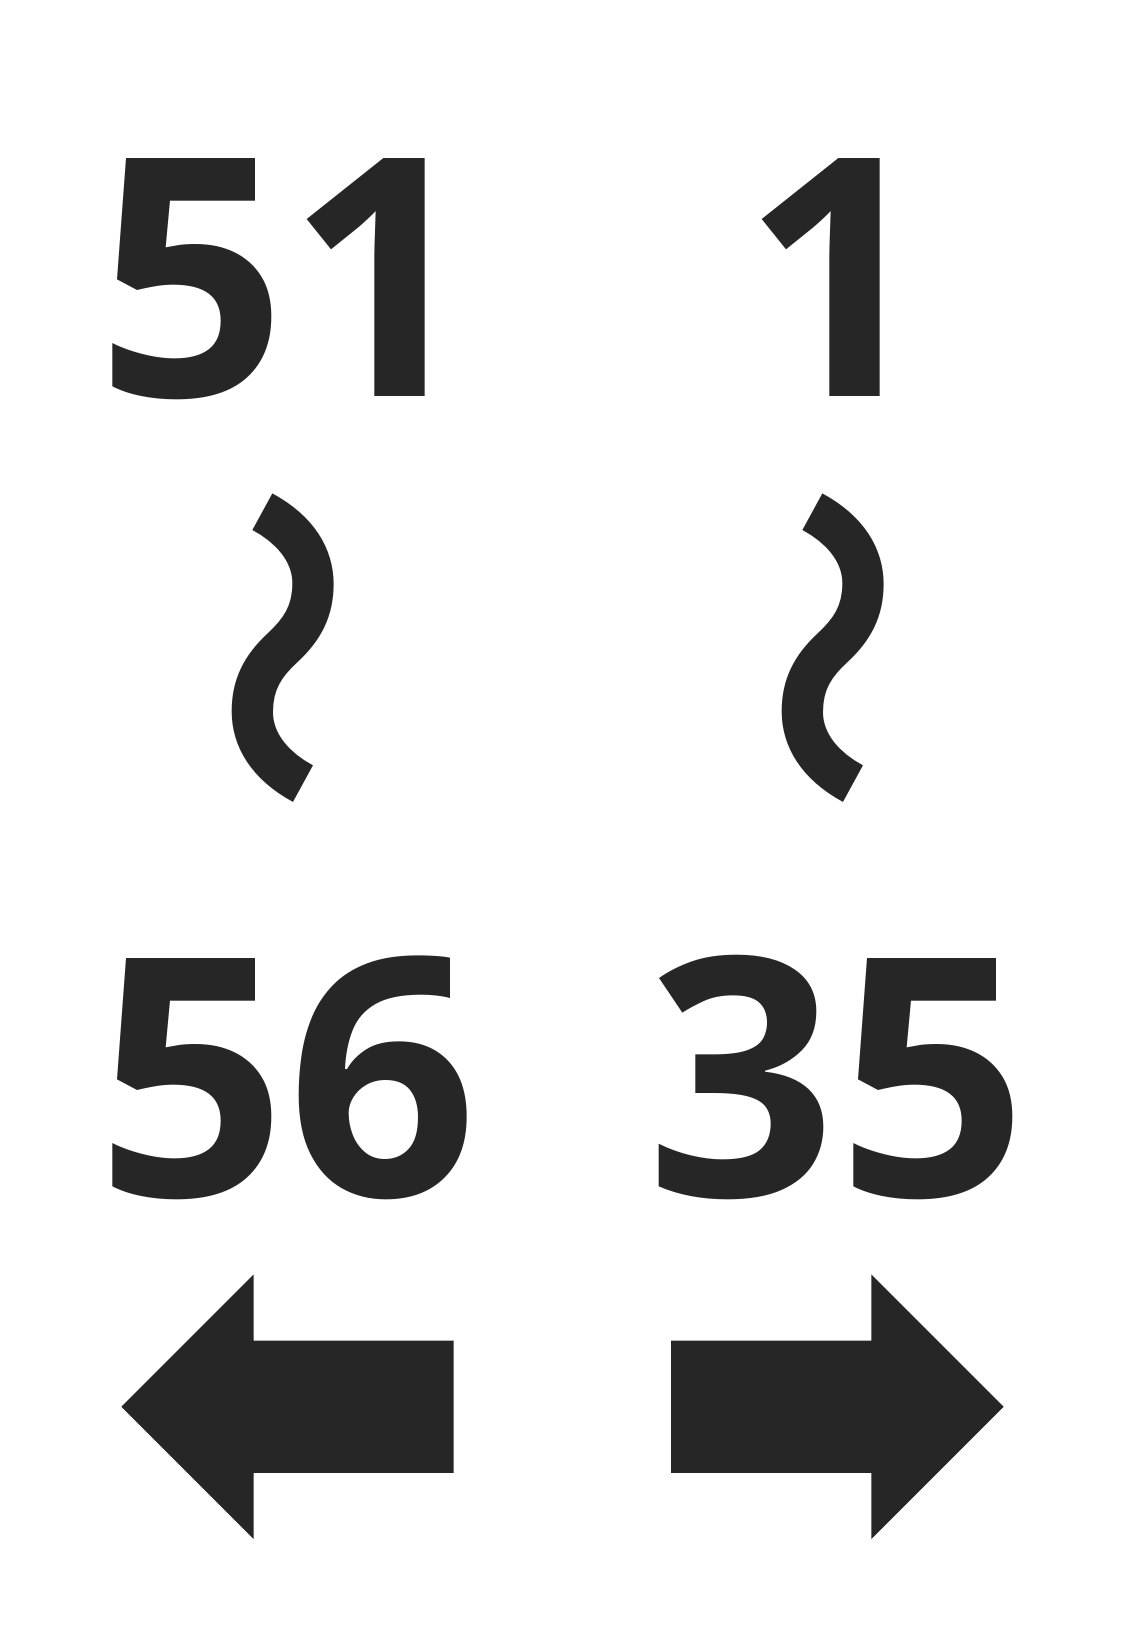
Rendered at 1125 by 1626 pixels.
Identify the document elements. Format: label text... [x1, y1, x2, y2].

text_box [670, 1272, 1006, 1542]
text_box 51 56 [96, 815, 479, 1263]
text_box 51 56 [96, 62, 479, 481]
text_box 〜 [639, 481, 1040, 815]
text_box [119, 1272, 455, 1542]
text_box 〜 [89, 481, 490, 815]
text_box 1 35 [646, 815, 1028, 1263]
text_box 1 35 [646, 62, 1028, 481]
